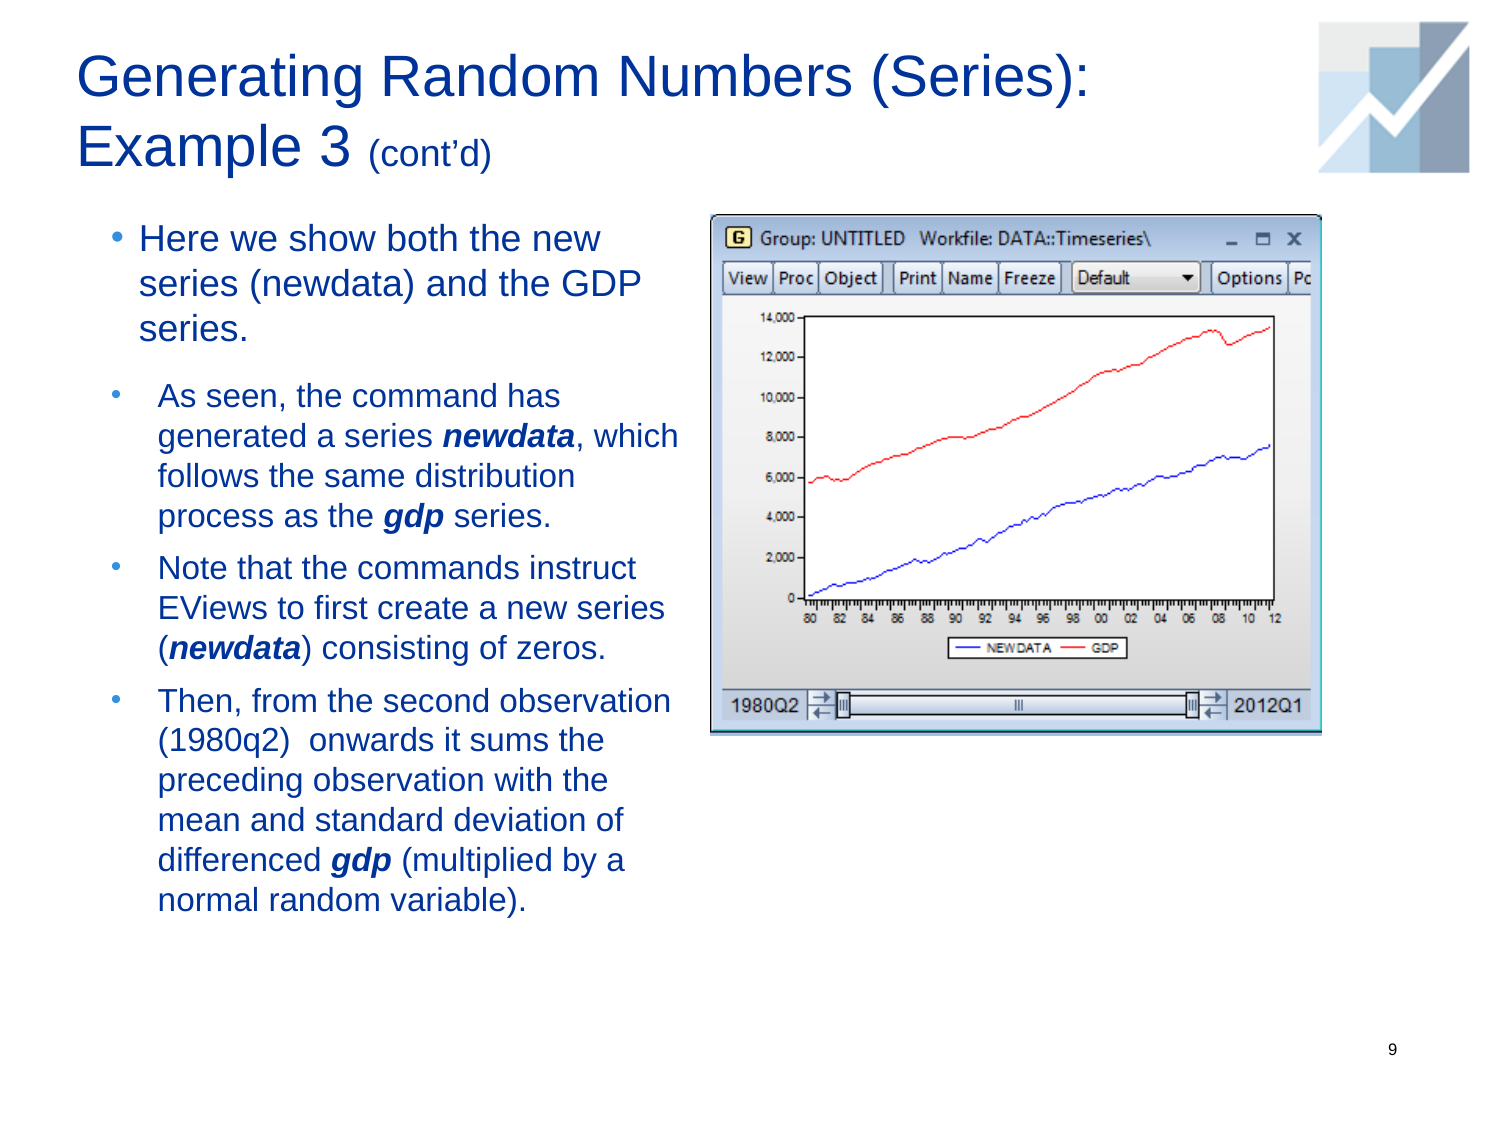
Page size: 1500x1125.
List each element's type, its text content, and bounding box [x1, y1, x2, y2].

picture [710, 214, 1322, 736]
slide_number 9 [1262, 1015, 1413, 1067]
list Here we show both the new series (newdata) and the GDP series. As seen, the command has generated a series newdata, which follows the same distribution process as the gdp series. Note that the commands instruct EViews to first create a new series (newdata) consisting of zeros. Then, from the second observation (1980q2) onwards it sums the preceding observation with the mean and standard deviation of differenced gdp (multiplied by a normal random variable). [95, 206, 706, 1100]
title Generating Random Numbers (Series): Example 3 (cont’d) [60, 0, 1295, 186]
picture [1300, 11, 1479, 181]
